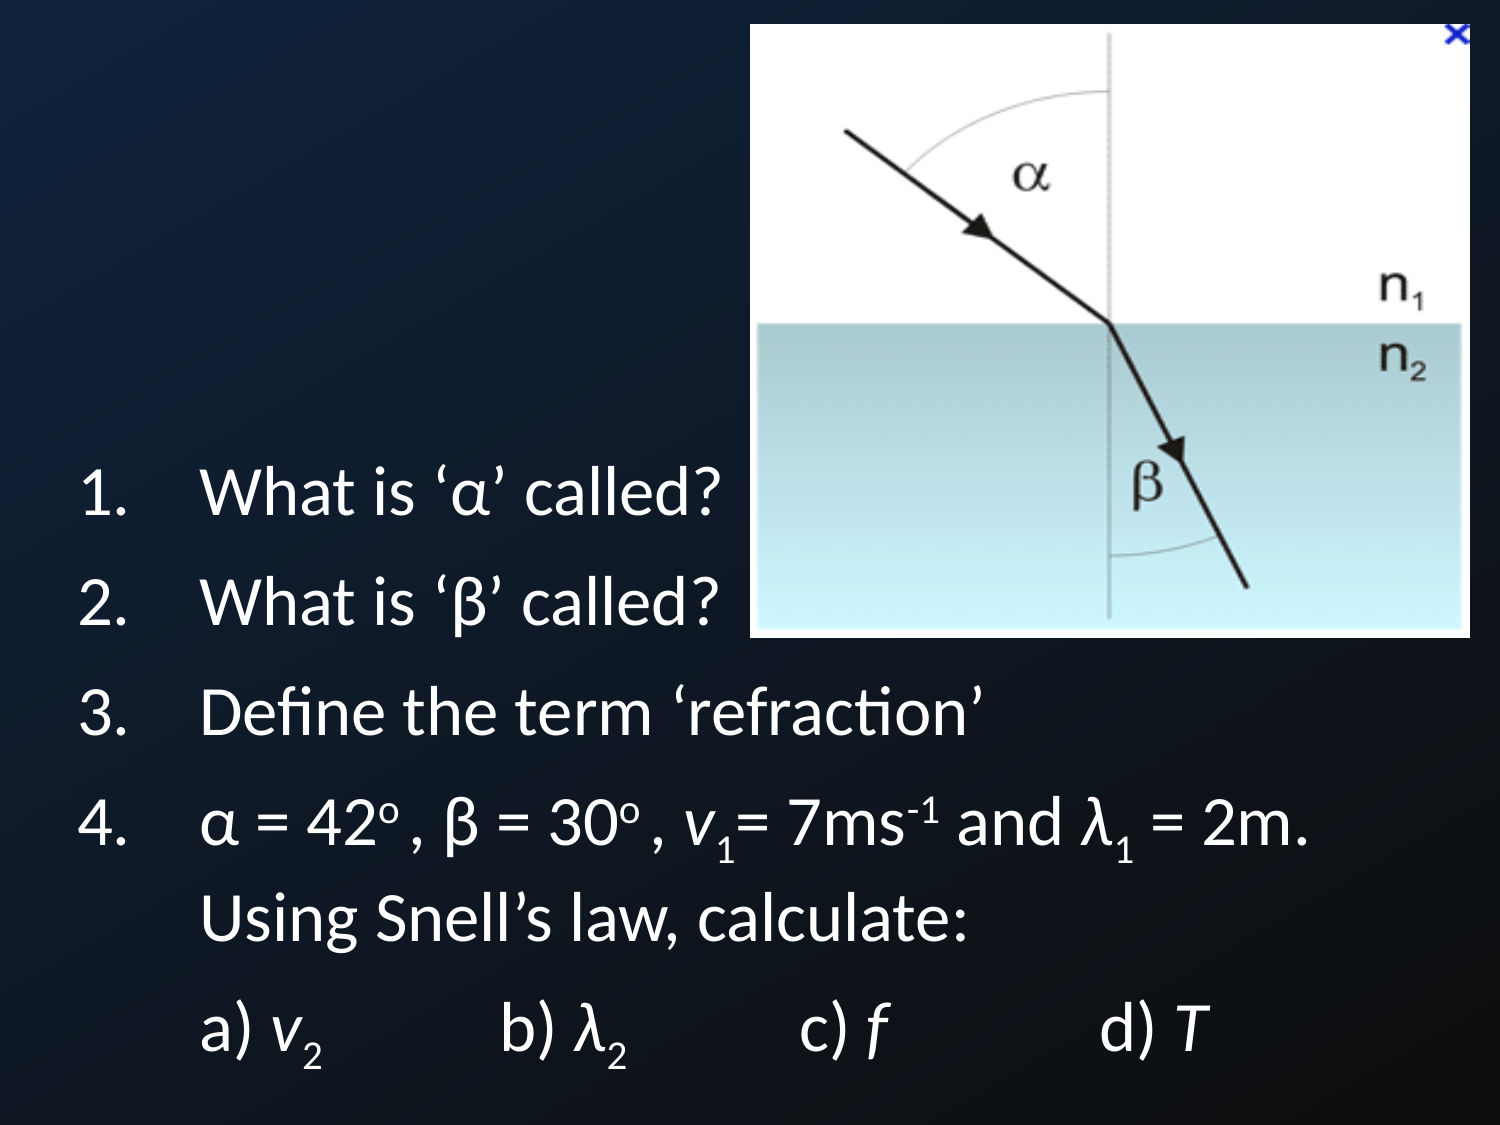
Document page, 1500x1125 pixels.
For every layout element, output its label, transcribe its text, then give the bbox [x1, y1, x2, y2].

picture [749, 24, 1471, 638]
text_box What is ‘α’ called? What is ‘β’ called? Define the term ‘refraction’ α = 42o , β = 30o , v1= 7ms-1 and λ1 = 2m. Using Snell’s law, calculate: a) v2 b) λ2 c) f d) T [62, 437, 1400, 1085]
